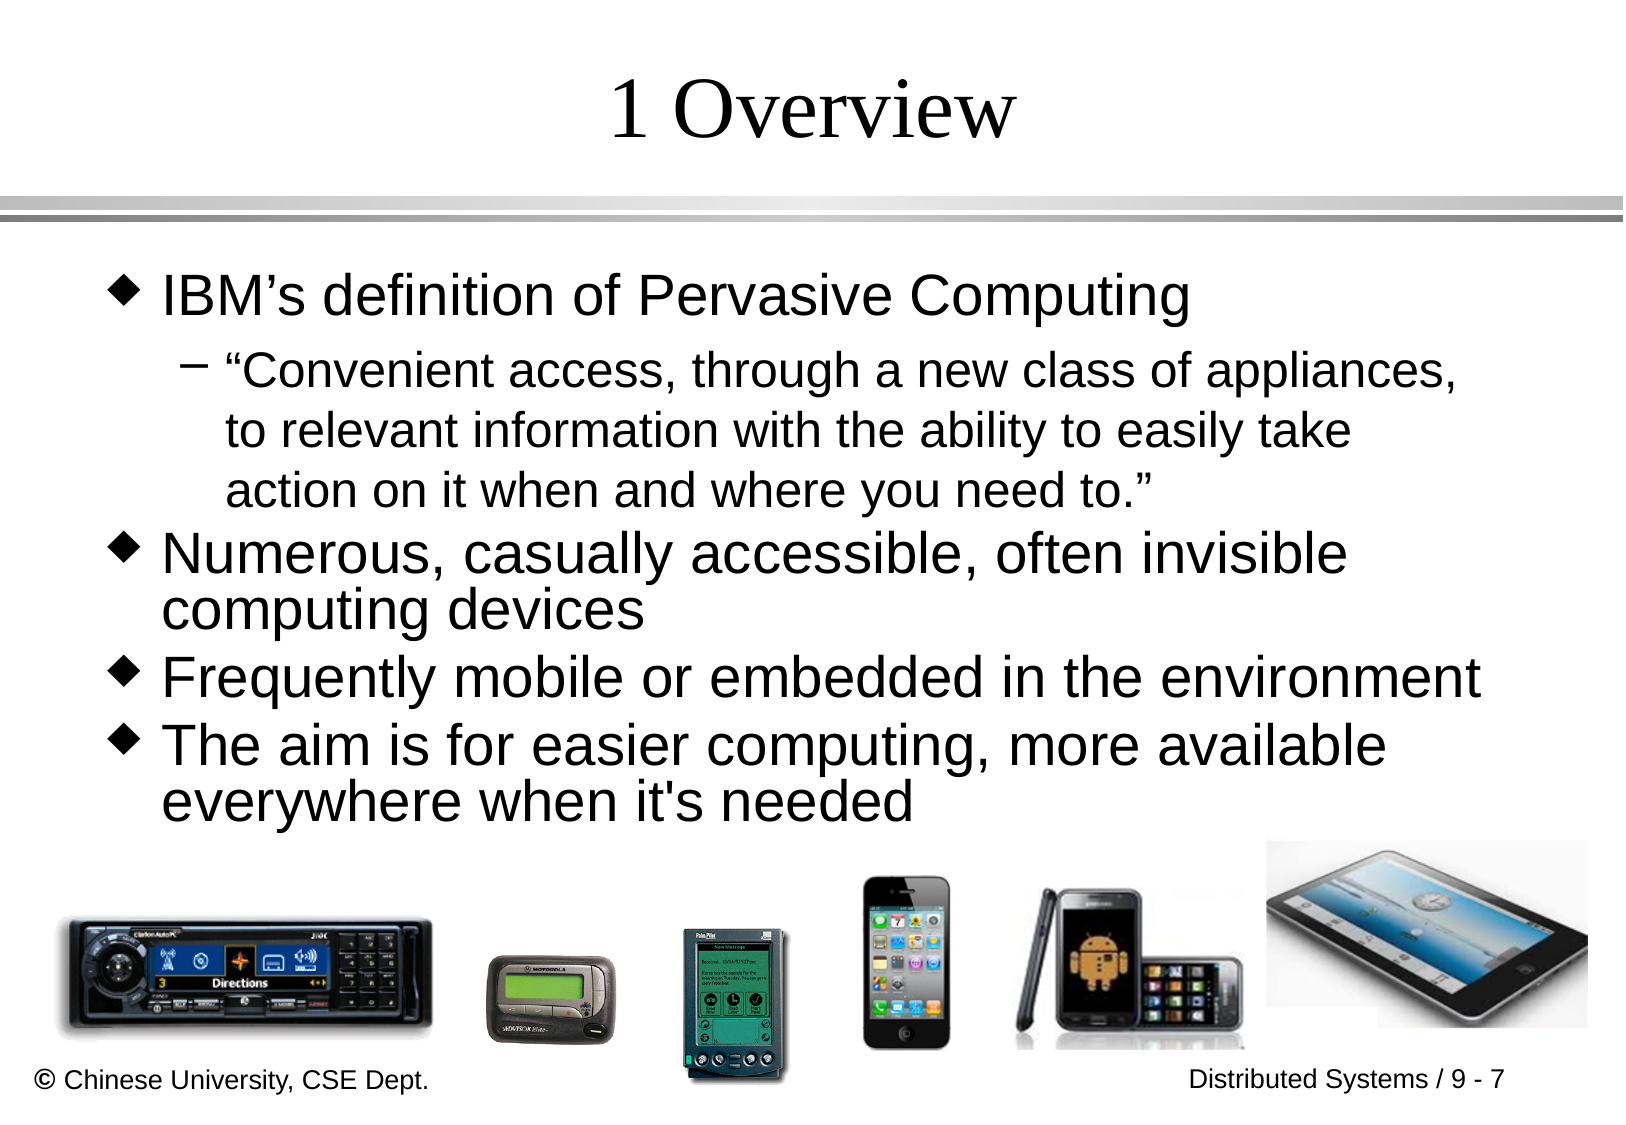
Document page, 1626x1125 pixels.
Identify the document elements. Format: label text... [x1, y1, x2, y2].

picture [862, 875, 956, 1051]
picture [683, 927, 792, 1087]
picture [1261, 824, 1588, 1031]
picture [474, 944, 622, 1051]
title 1 Overview [49, 62, 1576, 163]
picture [1012, 881, 1251, 1051]
picture [49, 911, 438, 1045]
list IBM’s definition of Pervasive Computing “Convenient access, through a new class of appliances, to relevant information with the ability to easily take action on it when and where you need to.” Numerous, casually accessible, often invisible computing devices Frequently mobile or embedded in the environment The aim is for easier computing, more available everywhere when it's needed [92, 249, 1506, 1038]
